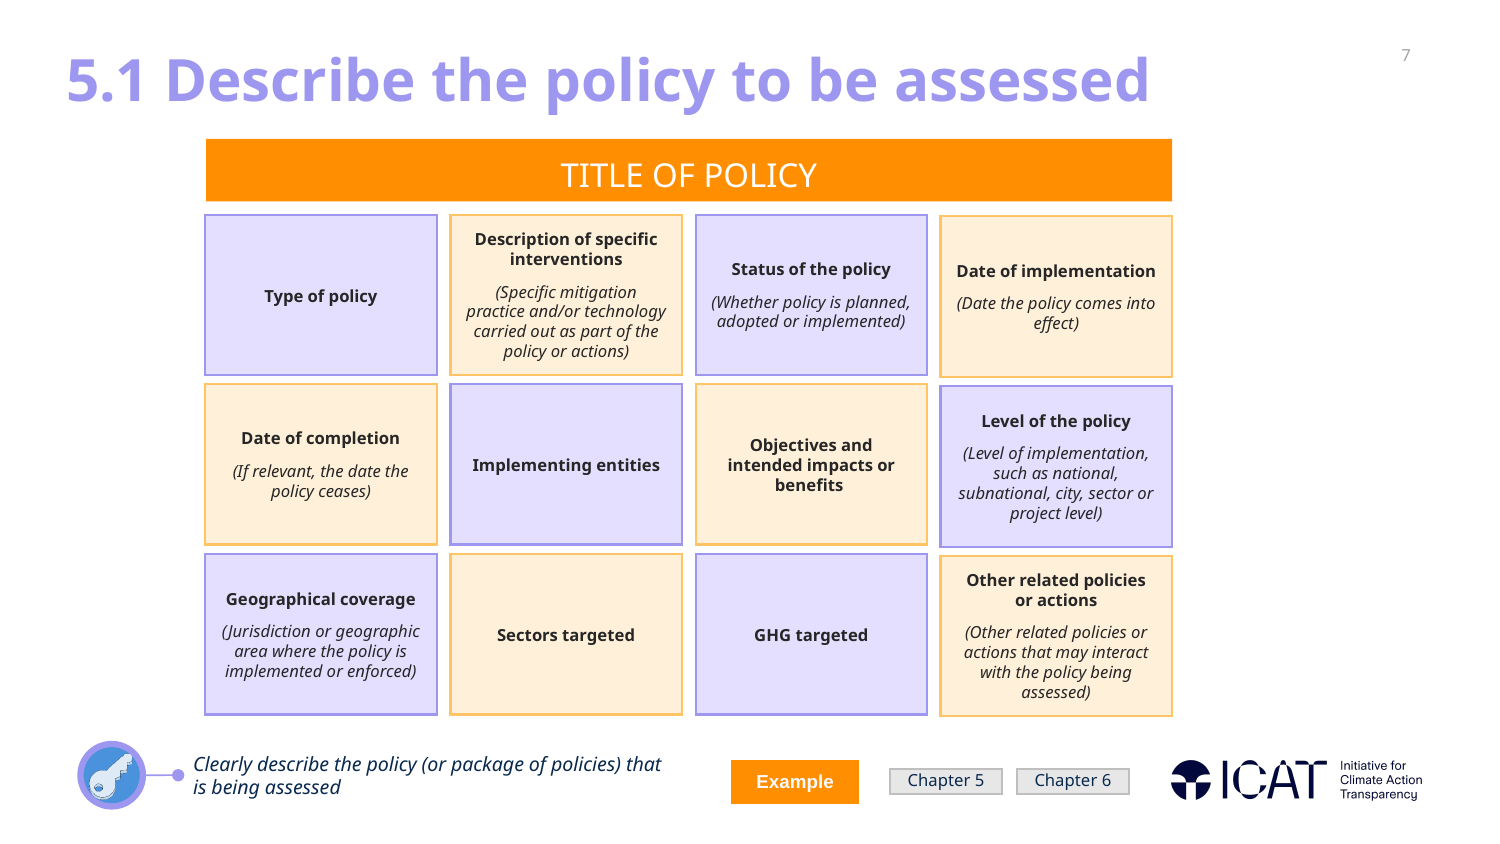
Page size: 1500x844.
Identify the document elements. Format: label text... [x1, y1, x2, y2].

text_box Geographical coverage (Jurisdiction or geographic area where the policy is implemented or enforced) [205, 554, 437, 715]
text_box Date of implementation (Date the policy comes into effect) [940, 216, 1173, 377]
picture [80, 743, 144, 807]
text_box TITLE OF POLICY [206, 138, 1173, 202]
text_box [206, 138, 1237, 770]
text_box Other related policies or actions (Other related policies or actions that may interact with the policy being assessed) [940, 555, 1173, 717]
text_box Description of specific interventions (Specific mitigation practice and/or technology carried out as part of the policy or actions) [450, 214, 683, 376]
title 5.1 Describe the policy to be assessed [51, 35, 1449, 130]
text_box Sectors targeted [450, 554, 683, 715]
text_box Clearly describe the policy (or package of policies) that is being assessed [178, 744, 686, 807]
text_box Date of completion (If relevant, the date the policy ceases) [205, 384, 437, 545]
text_box Status of the policy (Whether policy is planned, adopted or implemented) [695, 214, 928, 376]
picture [1171, 724, 1459, 835]
text_box GHG targeted [695, 554, 928, 715]
text_box Implementing entities [450, 384, 683, 545]
text_box Objectives and intended impacts or benefits [695, 384, 928, 545]
text_box Type of policy [205, 215, 437, 376]
text_box [890, 770, 1002, 795]
text_box Level of the policy (Level of implementation, such as national, subnational, city, sector or project level) [940, 386, 1173, 547]
text_box Example [732, 761, 858, 804]
text_box [1018, 770, 1131, 795]
